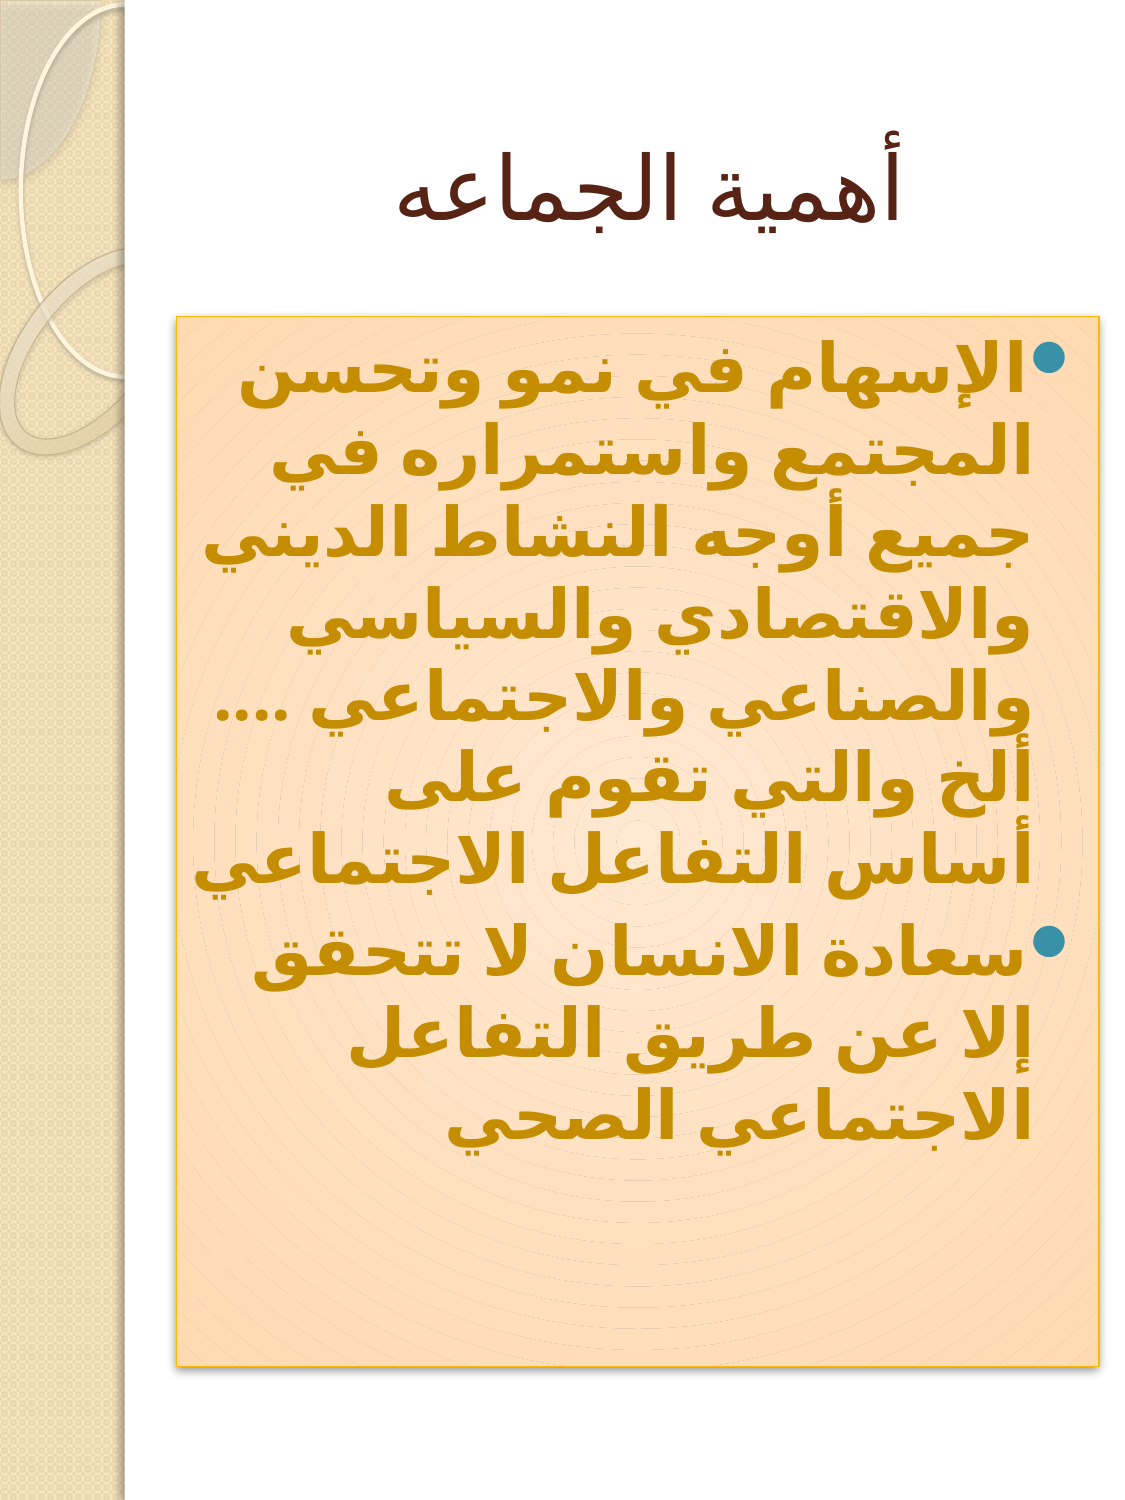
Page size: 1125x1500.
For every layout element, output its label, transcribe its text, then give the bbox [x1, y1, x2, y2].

title أهمية الجماعه [176, 60, 1100, 310]
list الإسهام في نمو وتحسن المجتمع واستمراره في جميع أوجه النشاط الديني والاقتصادي والسياسي والصناعي والاجتماعي .... ألخ والتي تقوم على أساس التفاعل الاجتماعي سعادة الانسان لا تتحقق إلا عن طريق التفاعل الاجتماعي الصحي [176, 316, 1100, 1367]
